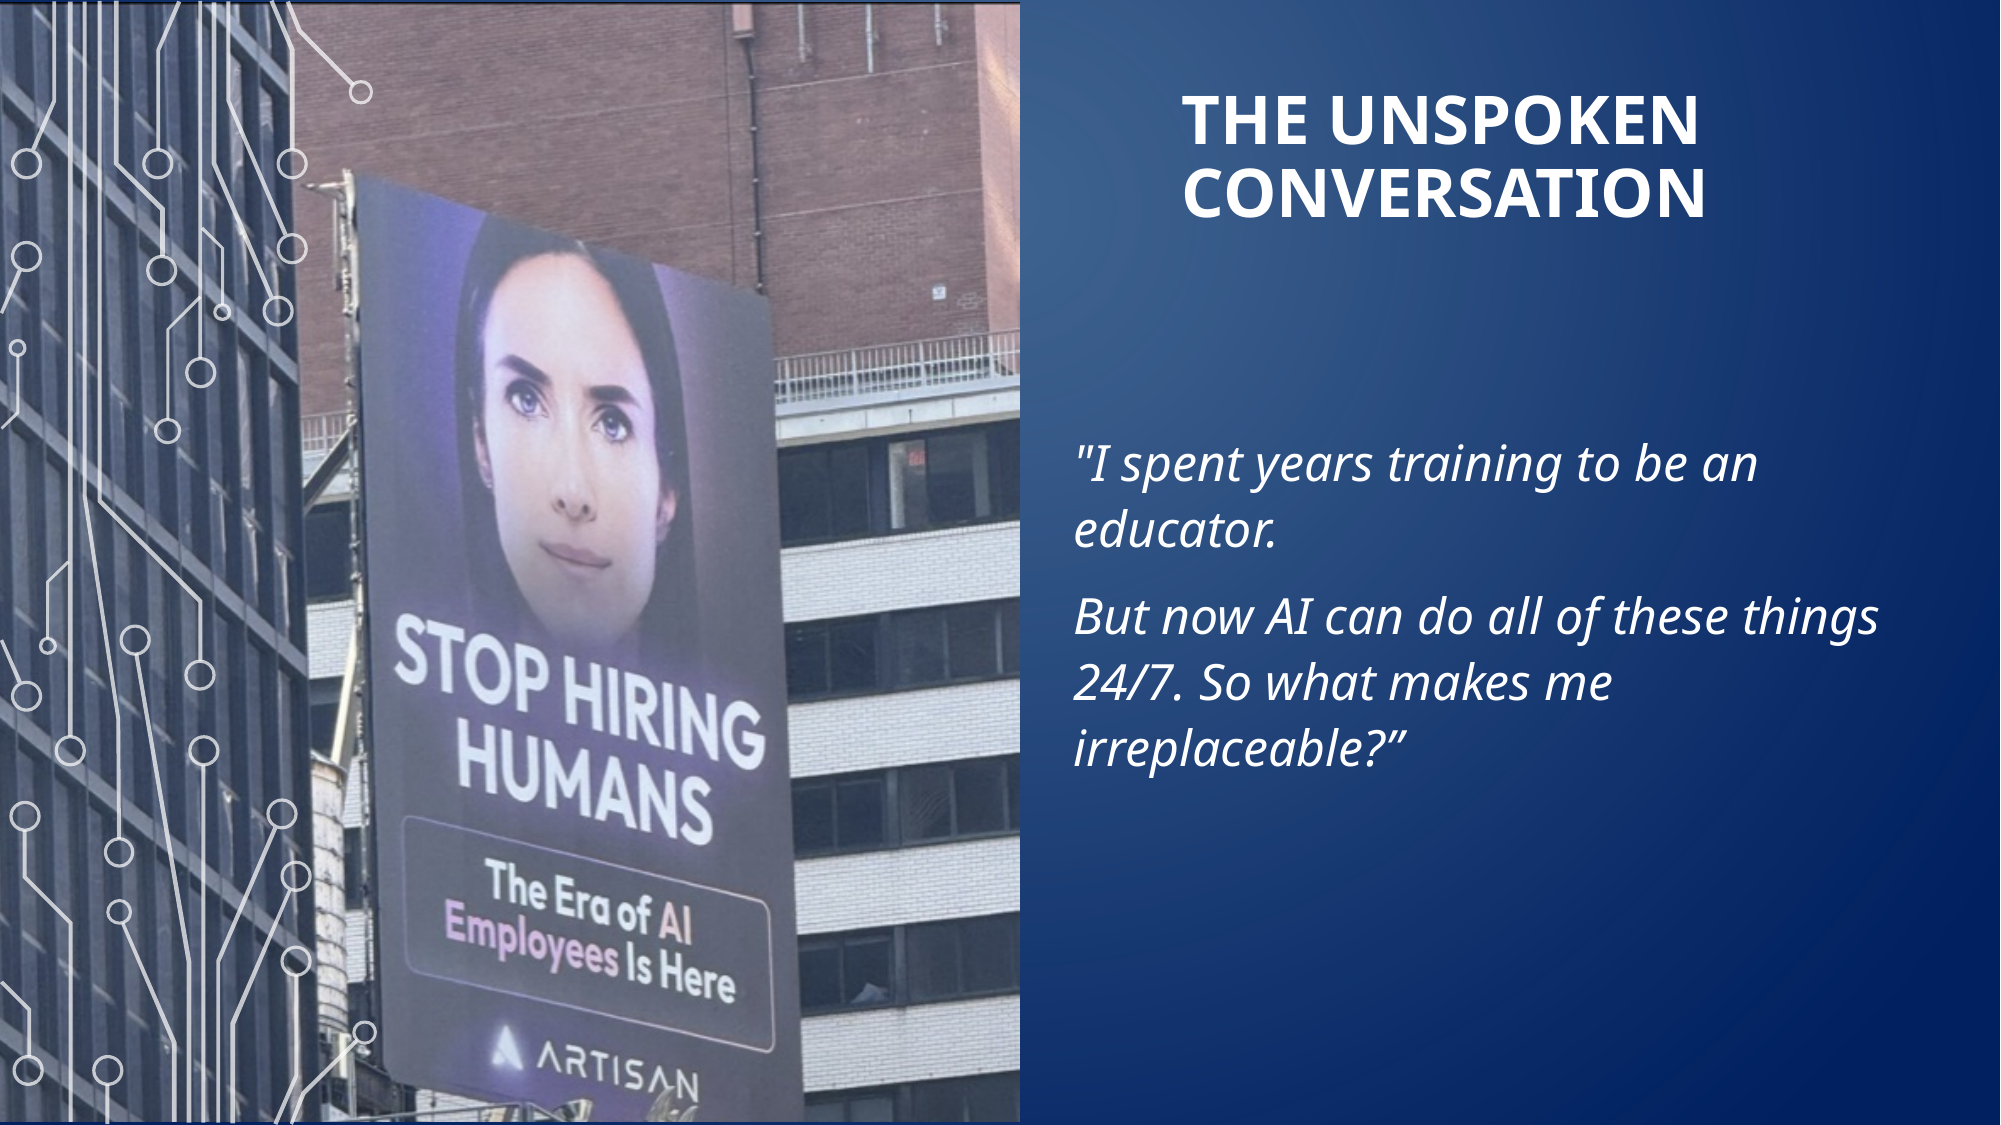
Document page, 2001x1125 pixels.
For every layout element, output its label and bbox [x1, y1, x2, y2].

text_box [0, 0, 379, 1125]
picture [379, 2, 1021, 1123]
text_box [379, 0, 2000, 1125]
